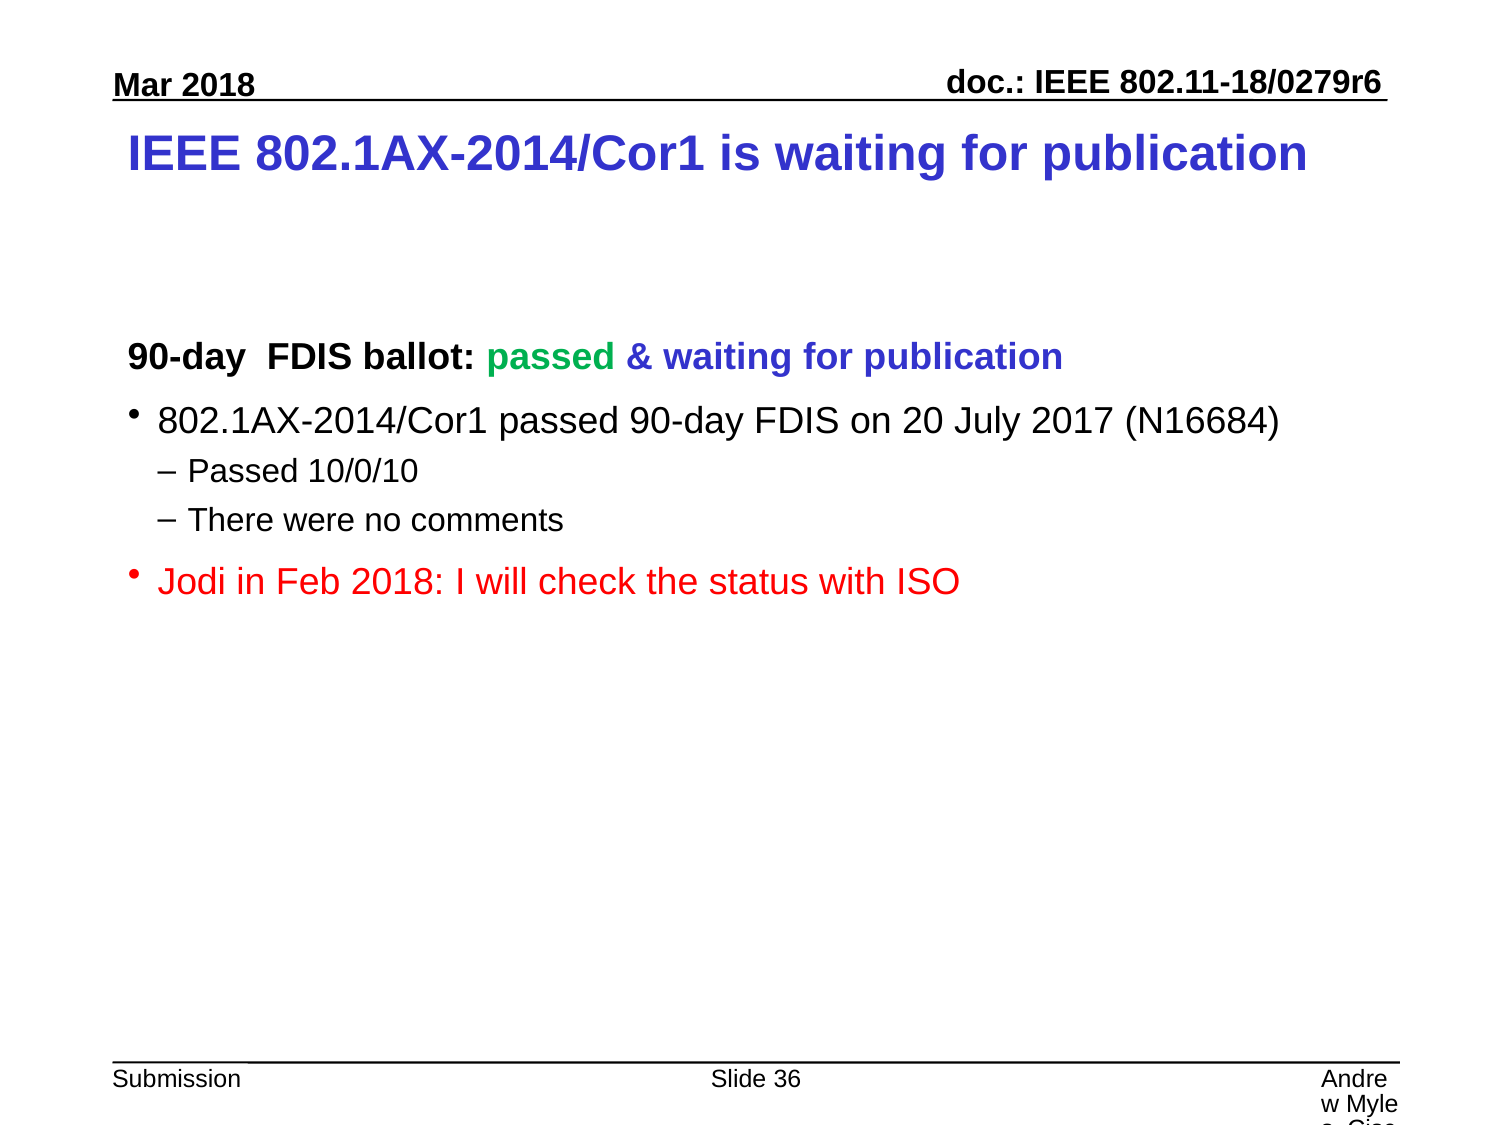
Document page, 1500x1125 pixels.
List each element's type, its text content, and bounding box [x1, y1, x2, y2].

title IEEE 802.1AX-2014/Cor1 is waiting for publication [112, 112, 1388, 288]
slide_number Slide 36 [709, 1061, 803, 1093]
list 90-day FDIS ballot: passed & waiting for publication 802.1AX-2014/Cor1 passed 90-day FDIS on 20 July 2017 (N16684) Passed 10/0/10 There were no comments Jodi in Feb 2018: I will check the status with ISO [112, 324, 1388, 1000]
footer Andrew Myles, Cisco [1320, 1061, 1402, 1093]
